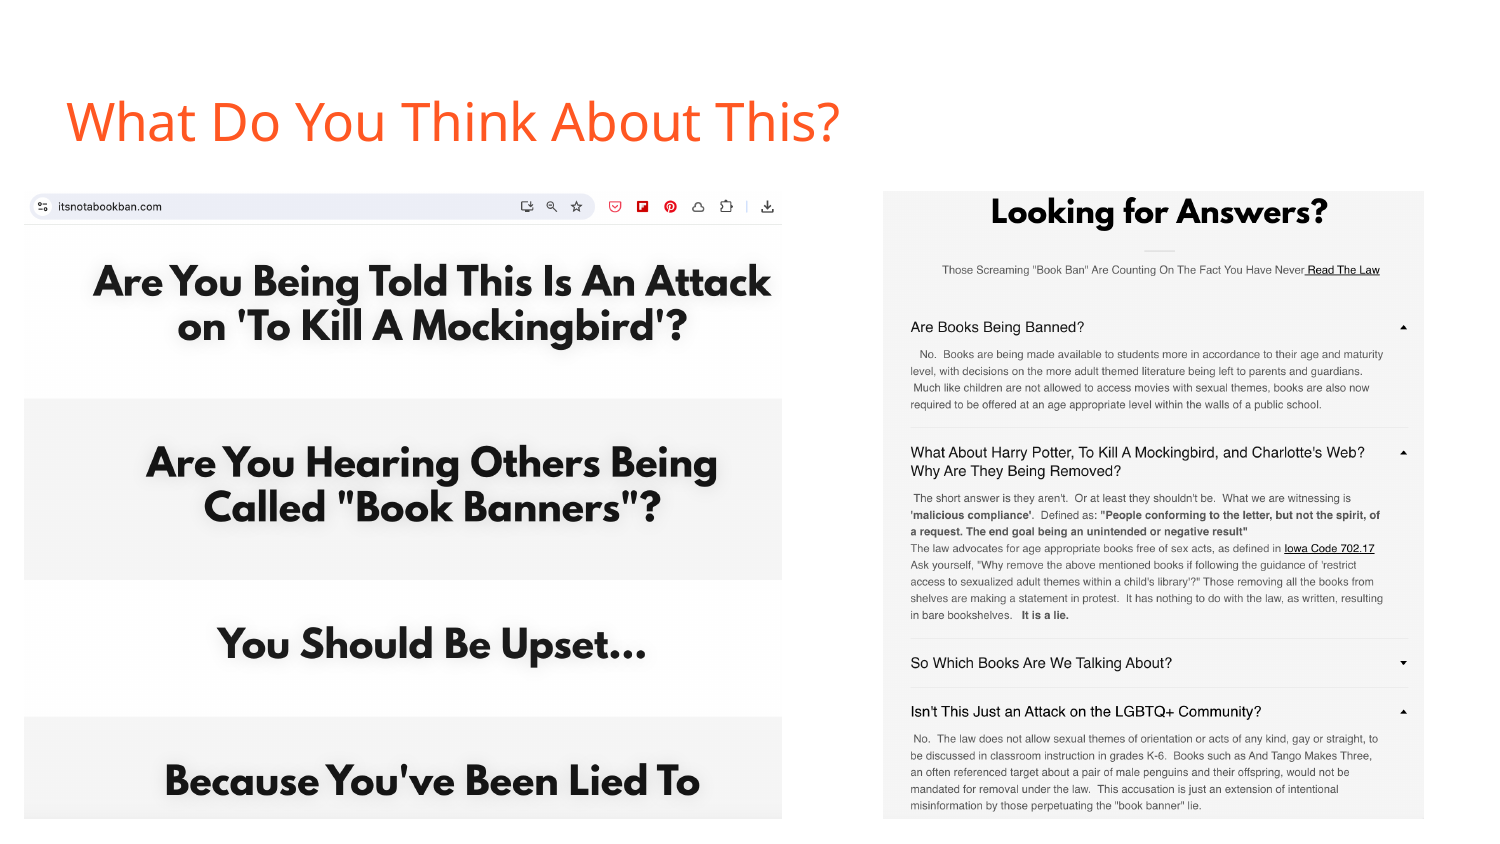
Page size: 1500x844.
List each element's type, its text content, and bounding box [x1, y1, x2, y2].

picture [883, 191, 1424, 819]
picture [24, 191, 782, 819]
title What Do You Think About This? [51, 72, 1449, 167]
